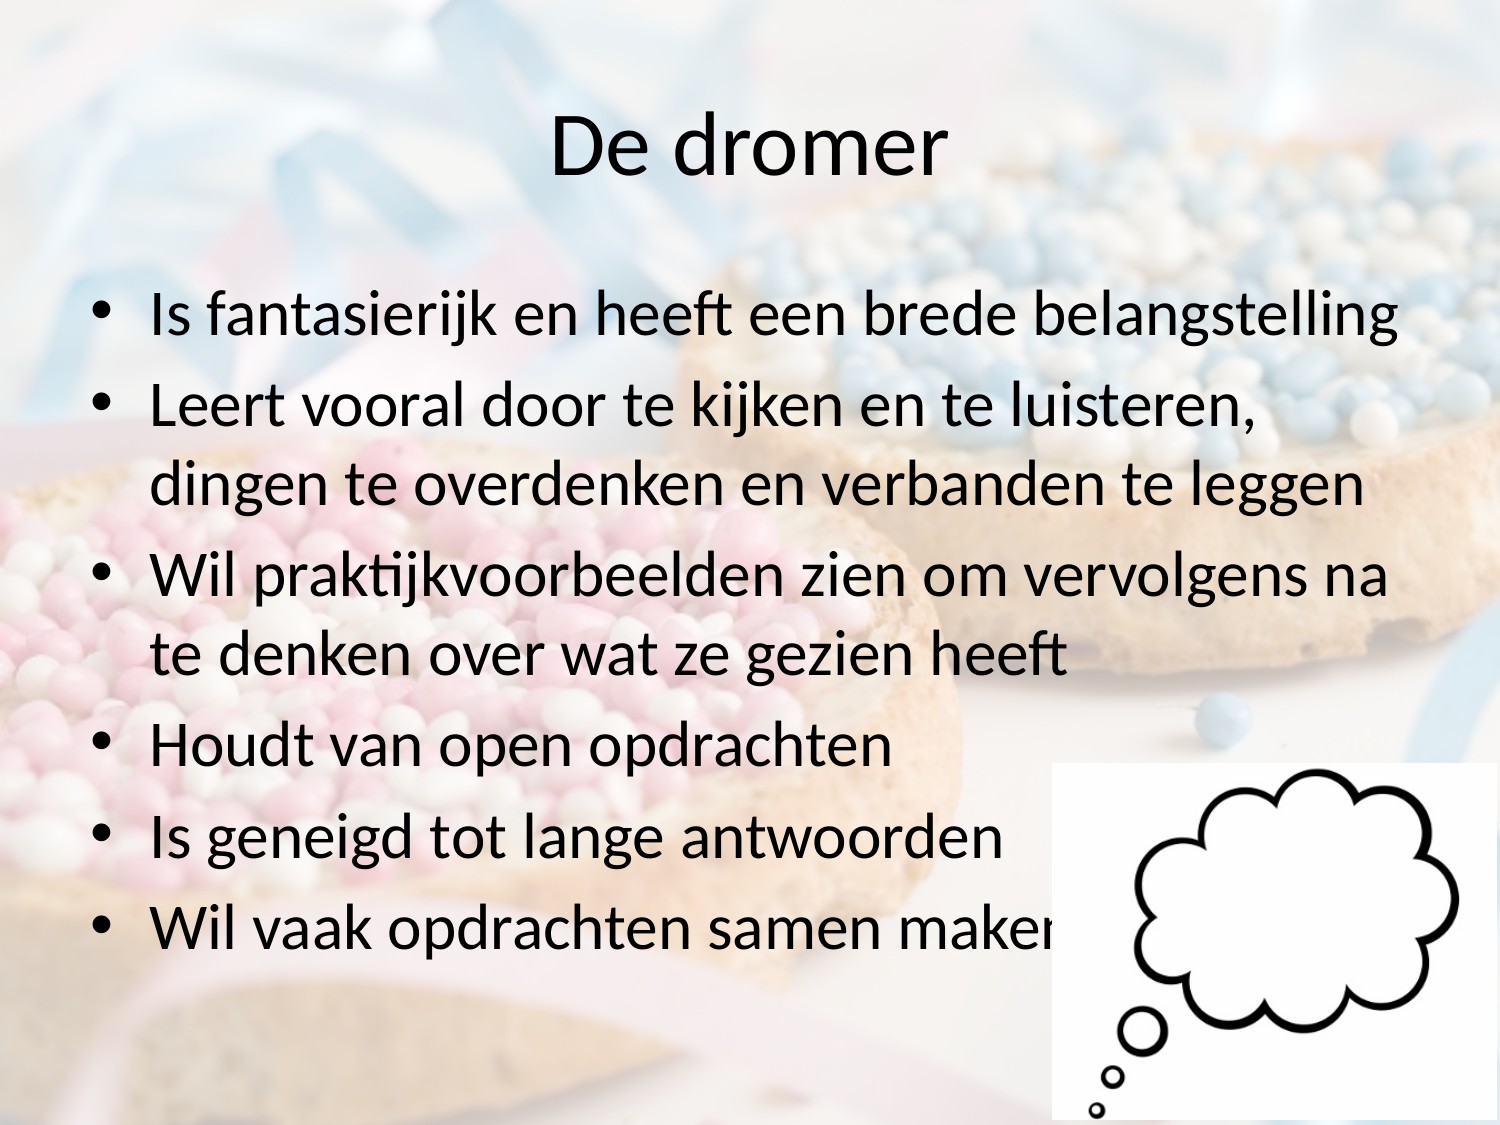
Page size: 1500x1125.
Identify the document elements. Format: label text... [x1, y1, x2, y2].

picture [1052, 763, 1497, 1120]
list Is fantasierijk en heeft een brede belangstelling Leert vooral door te kijken en te luisteren, dingen te overdenken en verbanden te leggen Wil praktijkvoorbeelden zien om vervolgens na te denken over wat ze gezien heeft Houdt van open opdrachten Is geneigd tot lange antwoorden Wil vaak opdrachten samen maken [75, 262, 1425, 1005]
title De dromer [75, 45, 1425, 233]
